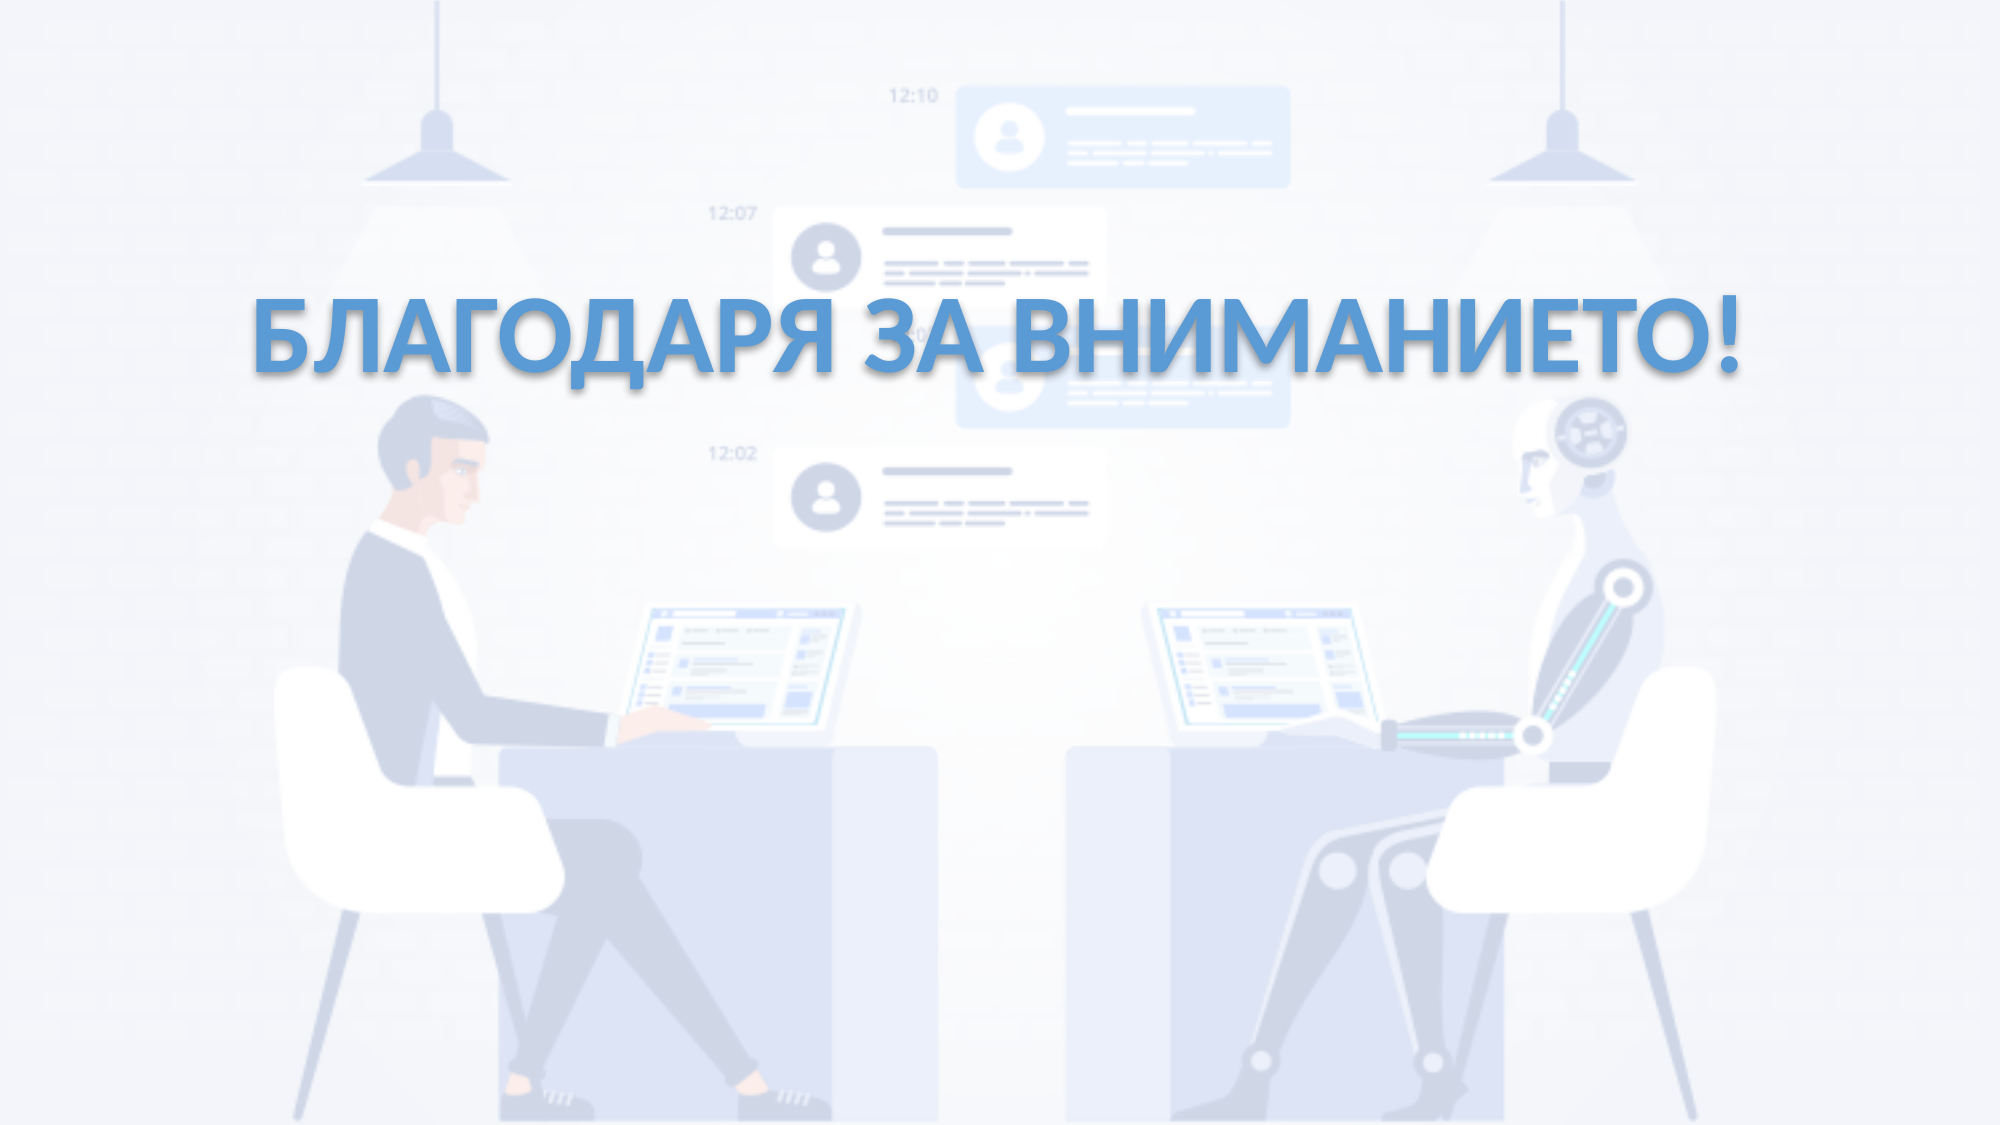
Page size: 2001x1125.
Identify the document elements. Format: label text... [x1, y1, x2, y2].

text_box БЛАГОДАРЯ ЗА ВНИМАНИЕТО! [235, 252, 1765, 403]
